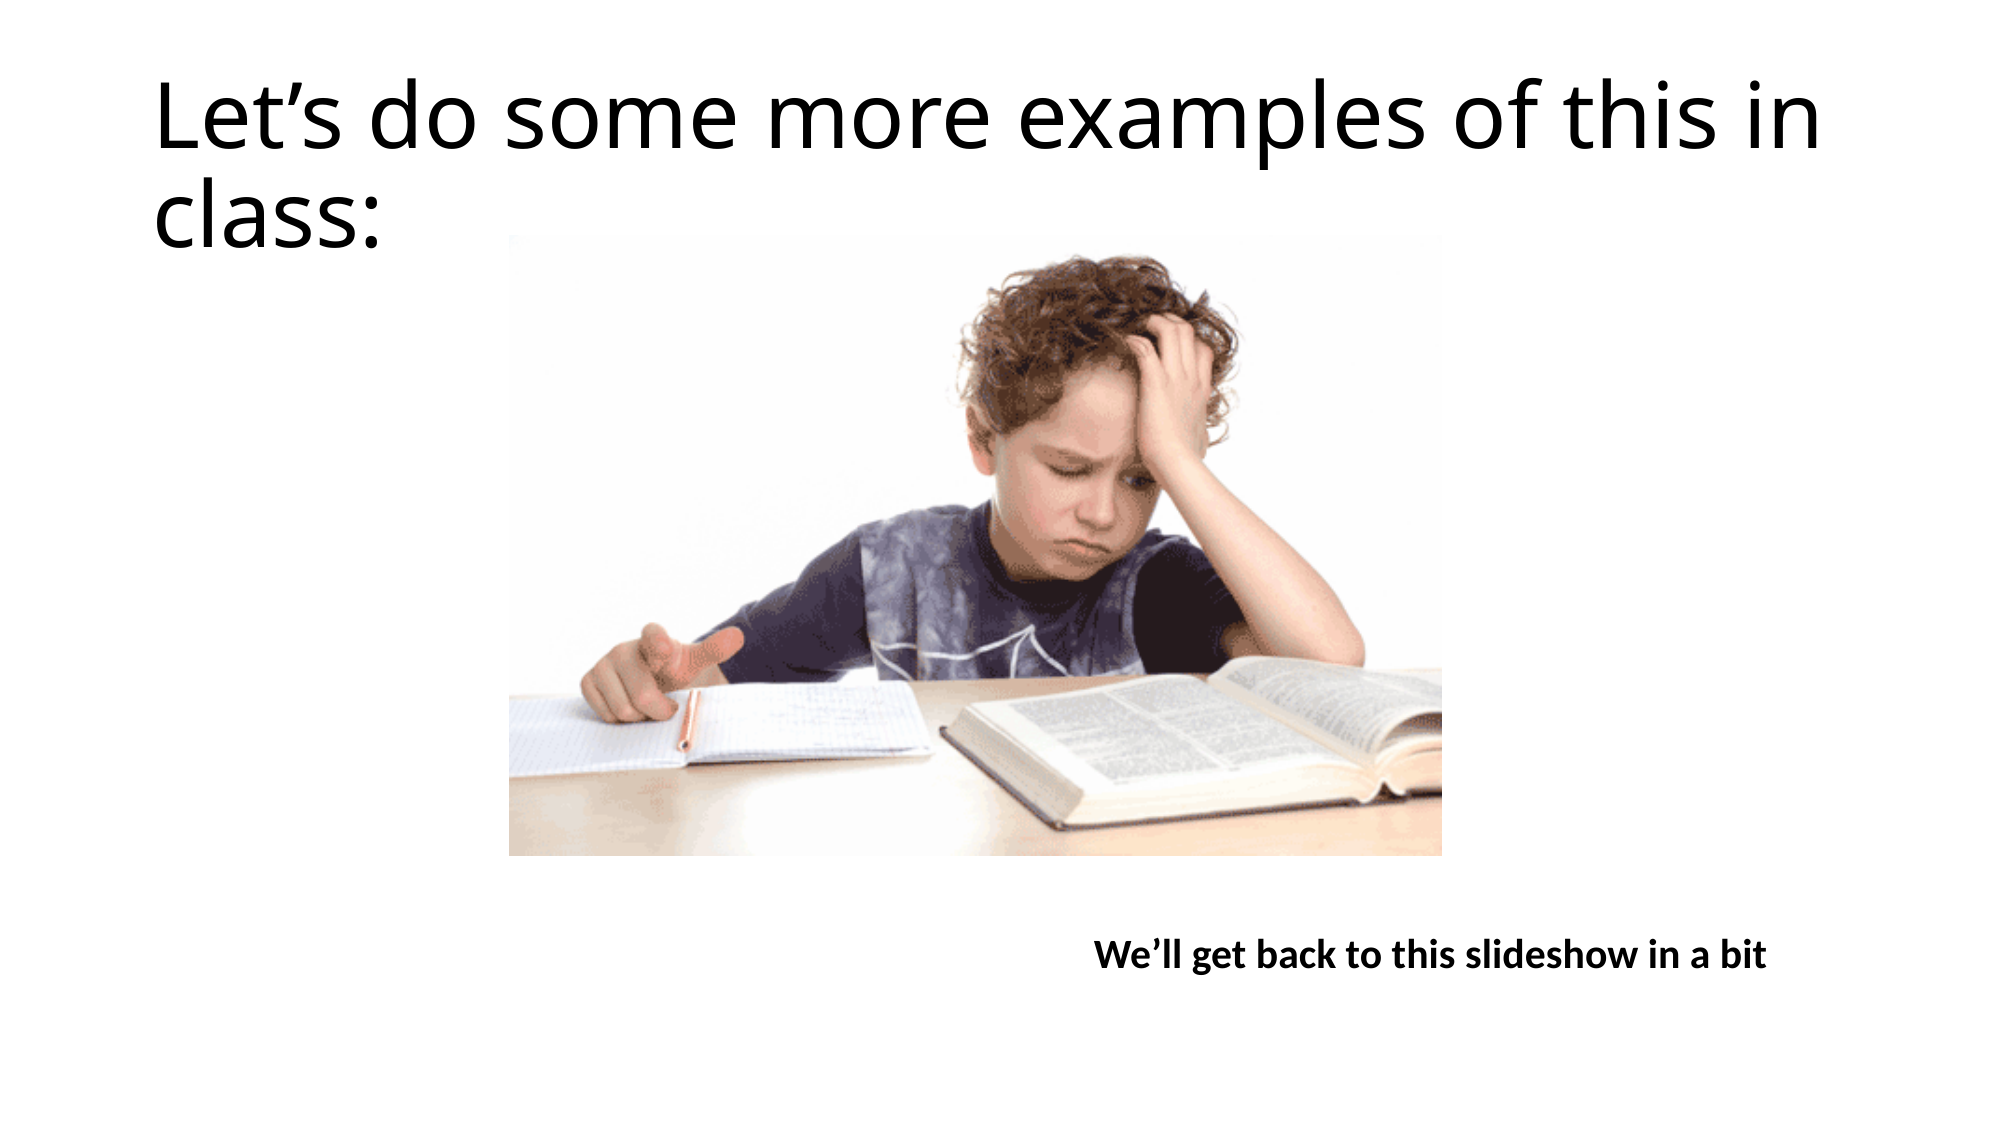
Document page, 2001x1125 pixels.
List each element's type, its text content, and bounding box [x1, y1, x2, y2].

text_box We’ll get back to this slideshow in a bit [1079, 919, 2000, 985]
picture [509, 235, 1442, 856]
title Let’s do some more examples of this in class: [137, 59, 1863, 278]
